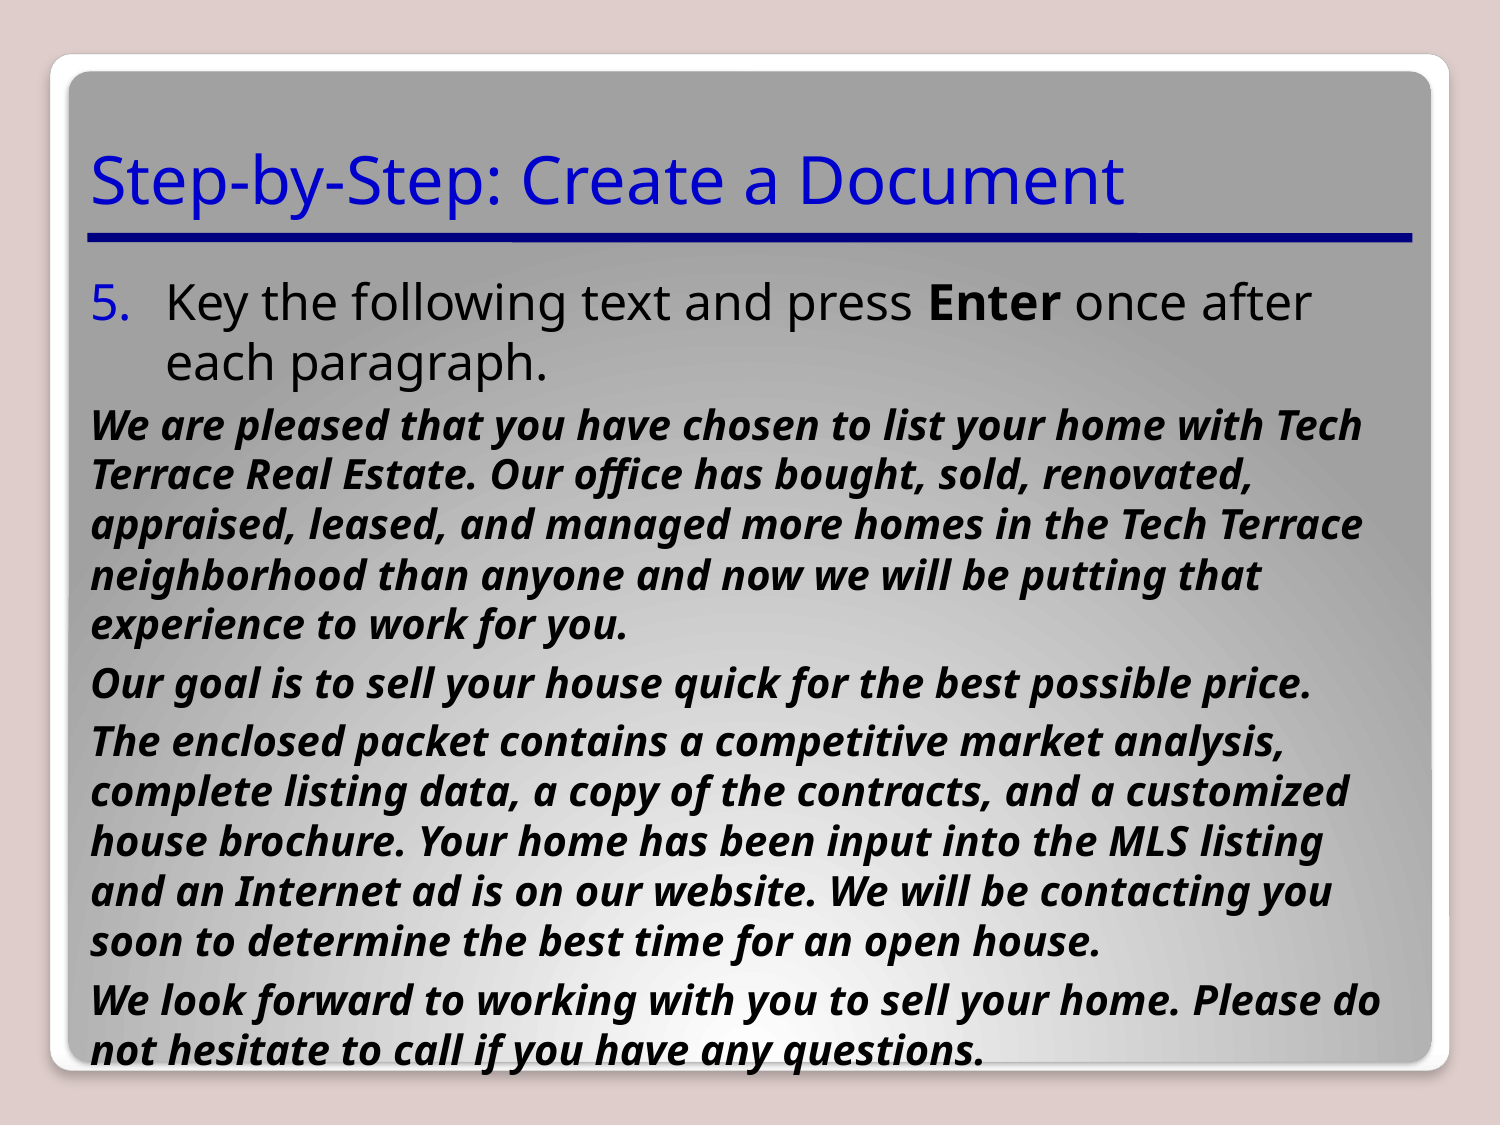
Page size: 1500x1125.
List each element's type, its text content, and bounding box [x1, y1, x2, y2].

title Step-by-Step: Create a Document [74, 74, 1426, 226]
list Key the following text and press Enter once after each paragraph. We are pleased that you have chosen to list your home with Tech Terrace Real Estate. Our office has bought, sold, renovated, appraised, leased, and managed more homes in the Tech Terrace neighborhood than anyone and now we will be putting that experience to work for you. Our goal is to sell your house quick for the best possible price. The enclosed packet contains a competitive market analysis, complete listing data, a copy of the contracts, and a customized house brochure. Your home has been input into the MLS listing and an Internet ad is on our website. We will be contacting you soon to determine the best time for an open house. We look forward to working with you to sell your home. Please do not hesitate to call if you have any questions. [74, 262, 1426, 1063]
